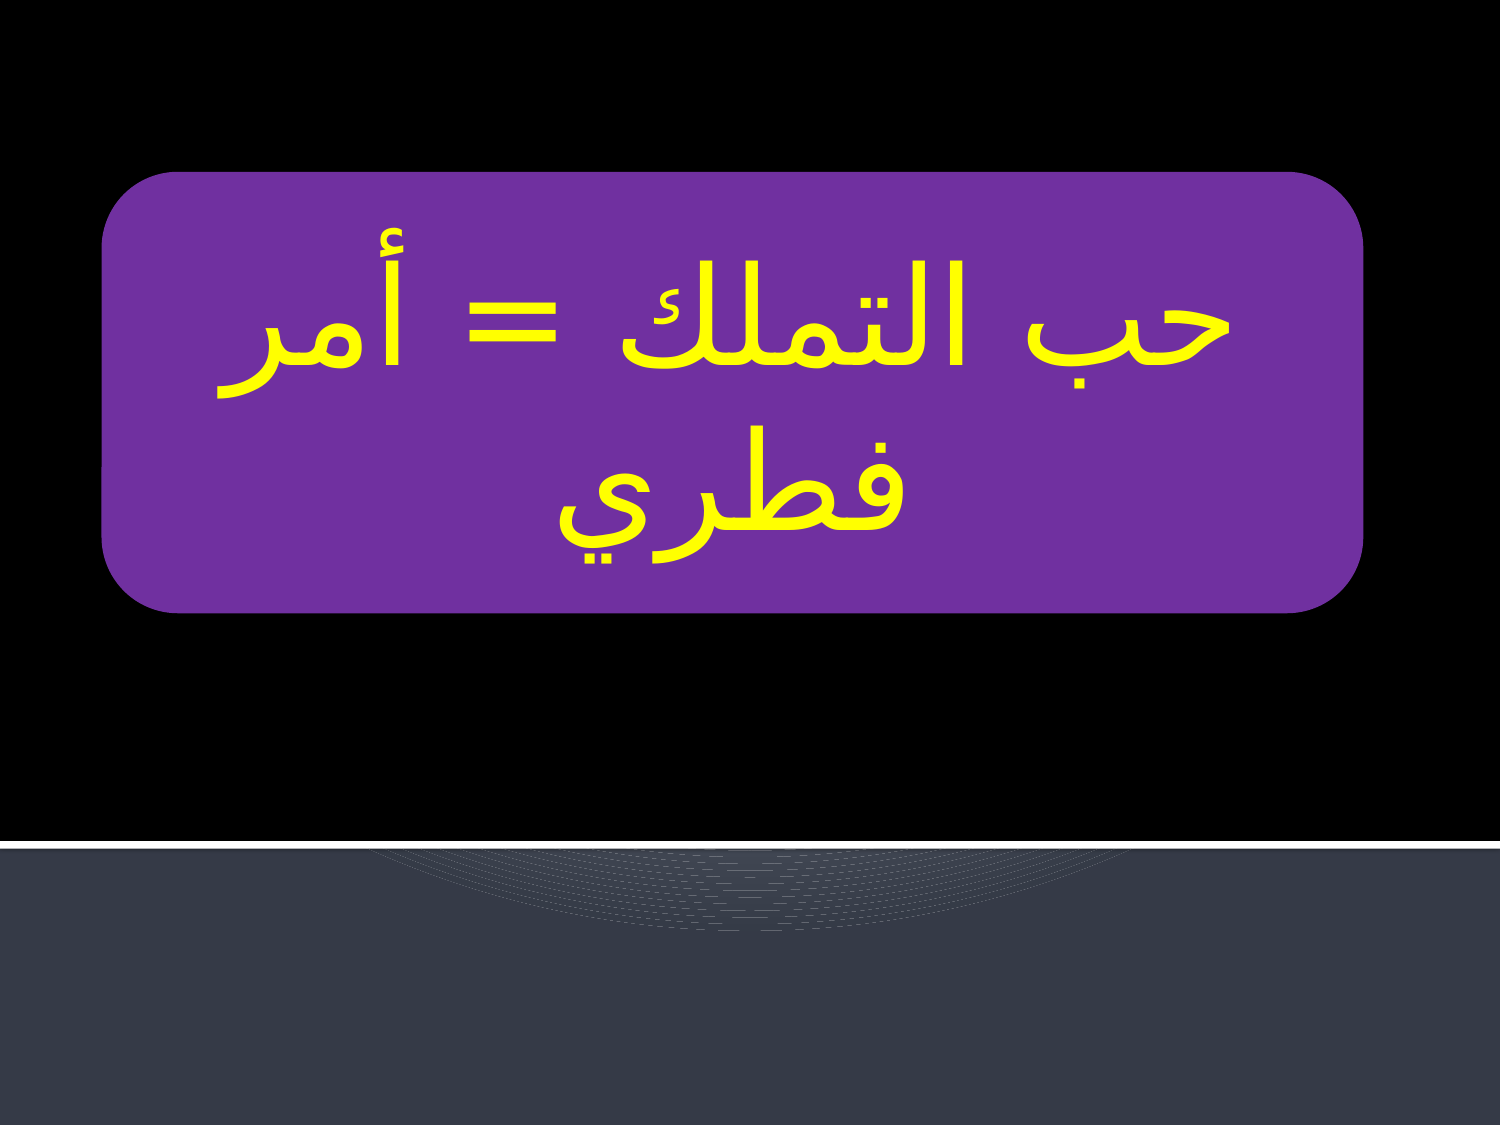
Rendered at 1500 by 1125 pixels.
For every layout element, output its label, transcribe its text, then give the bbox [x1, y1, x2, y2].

text_box حب التملك = أمر فطري [101, 171, 1364, 614]
